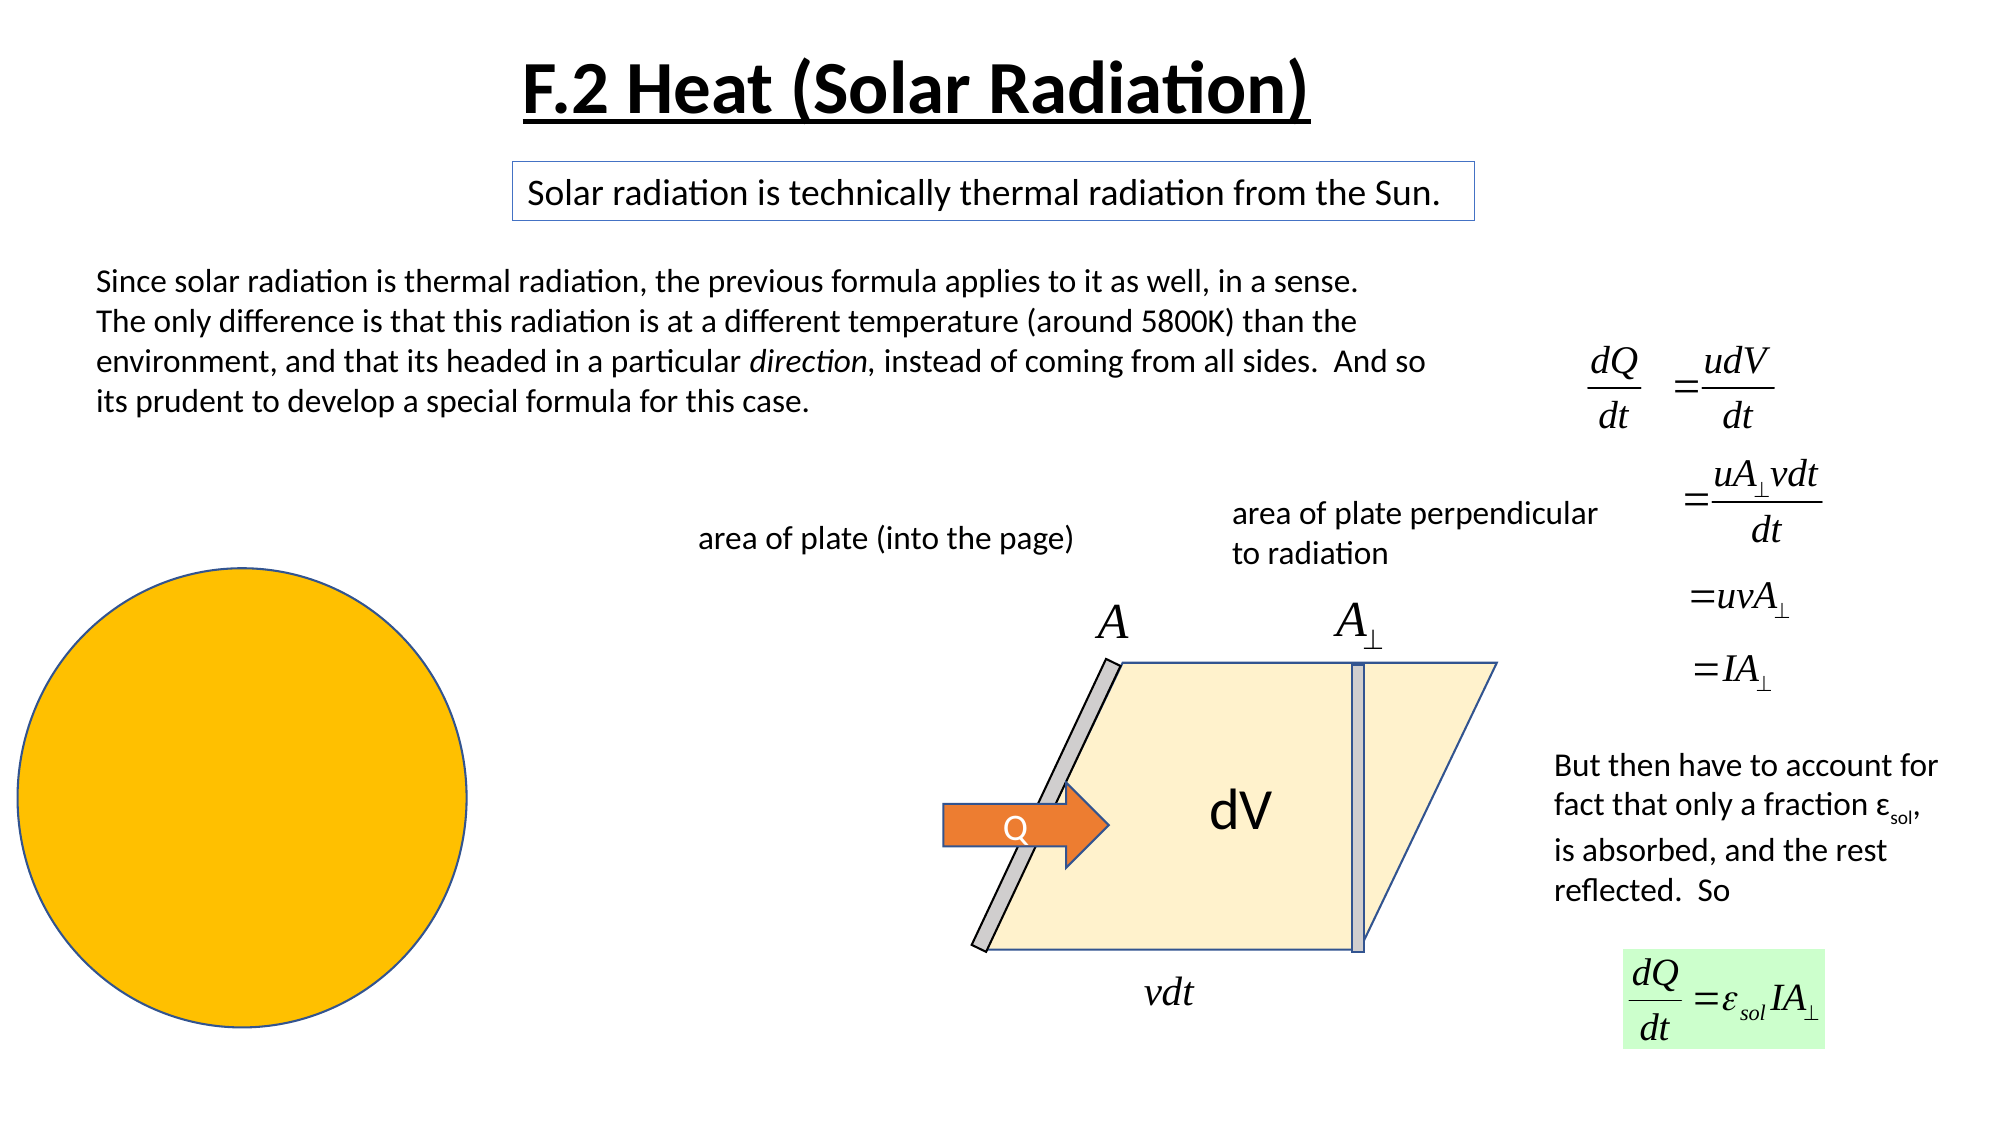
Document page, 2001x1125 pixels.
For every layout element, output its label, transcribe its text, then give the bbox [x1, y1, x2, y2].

text_box Q [942, 779, 1111, 871]
text_box But then have to account for fact that only a fraction ɛsol, is absorbed, and the rest reflected. So [1539, 735, 1955, 916]
text_box dV [989, 661, 1499, 951]
text_box Solar radiation is technically thermal radiation from the Sun. [512, 161, 1475, 221]
text_box area of plate (into the page) [683, 509, 1090, 564]
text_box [1684, 642, 1780, 701]
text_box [1581, 336, 1650, 438]
text_box [1351, 664, 1365, 953]
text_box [1665, 336, 1783, 438]
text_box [1138, 967, 1204, 1016]
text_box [1086, 592, 1137, 647]
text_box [1324, 586, 1392, 662]
text_box [16, 567, 468, 1029]
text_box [1681, 569, 1796, 628]
text_box Since solar radiation is thermal radiation, the previous formula applies to it as well, in a sense. The only difference is that this radiation is at a different temperature (around 5800K) than the environment, and that its headed in a particular direction, instead of coming from all sides. And so its prudent to develop a special formula for this case. [81, 252, 1442, 427]
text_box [1674, 449, 1829, 551]
text_box F.2 Heat (Solar Radiation) [507, 41, 1540, 147]
text_box [970, 848, 1037, 954]
text_box [1037, 657, 1122, 802]
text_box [1622, 949, 1826, 1049]
text_box area of plate perpendicular to radiation [1217, 483, 1615, 579]
